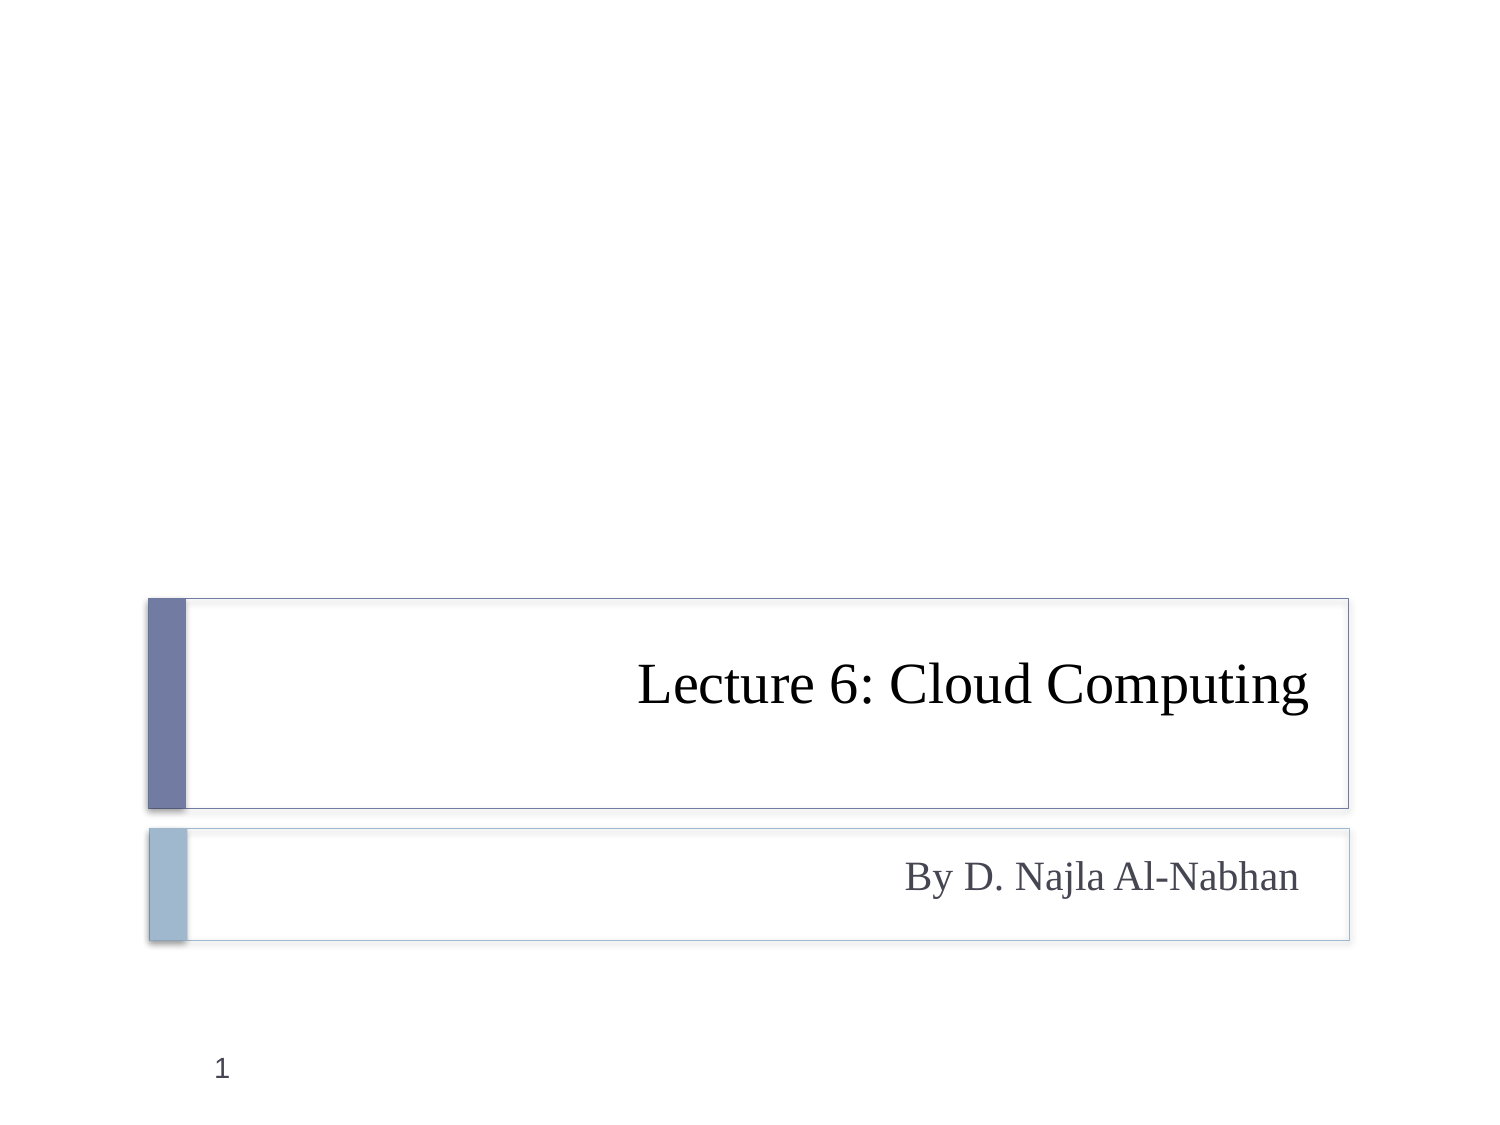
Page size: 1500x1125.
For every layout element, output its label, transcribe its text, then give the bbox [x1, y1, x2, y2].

slide_number 1 [199, 1042, 400, 1103]
title Lecture 6: Cloud Computing [199, 637, 1326, 801]
subtitle By D. Najla Al-Nabhan [199, 840, 1326, 929]
